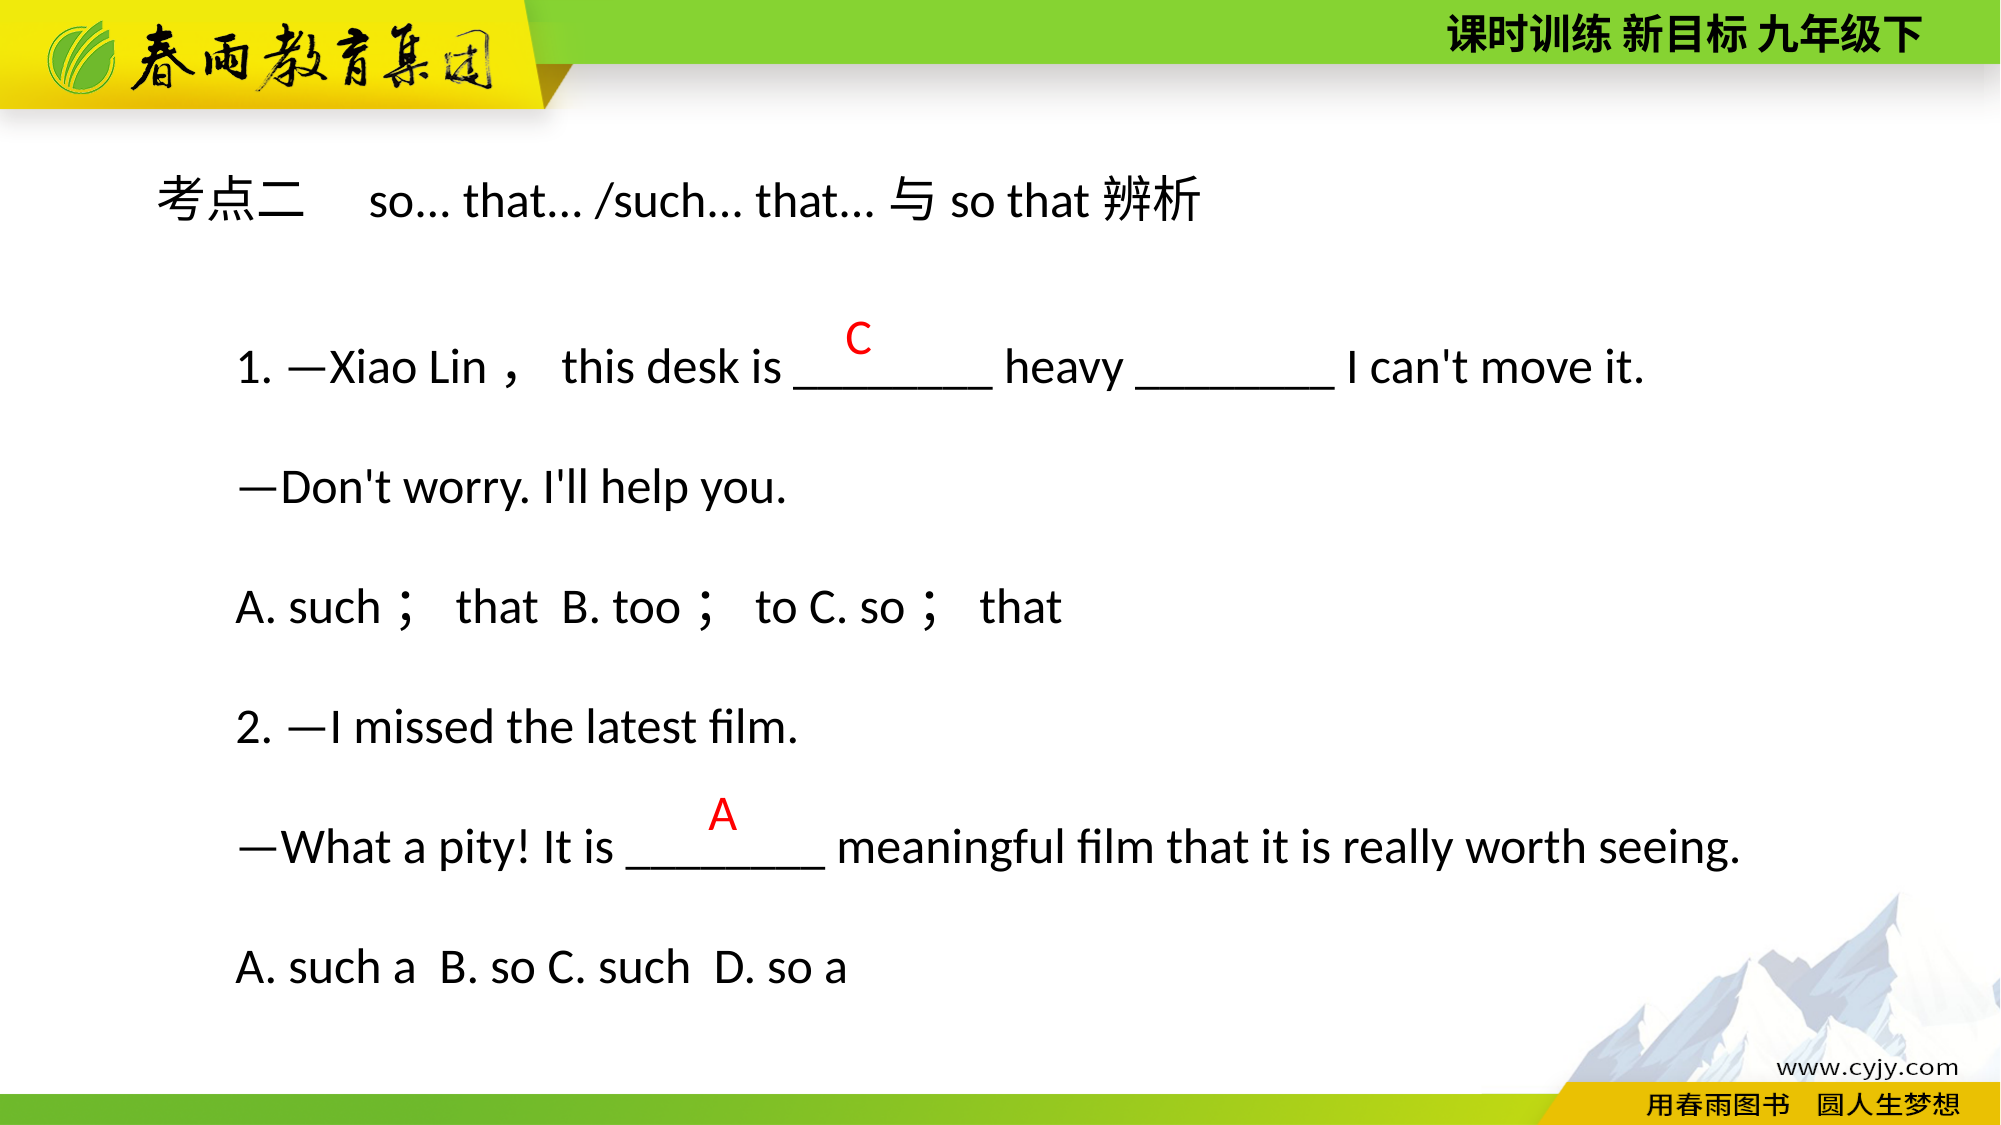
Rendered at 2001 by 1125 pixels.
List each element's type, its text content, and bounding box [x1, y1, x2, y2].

text_box C [830, 296, 888, 372]
text_box 1. —Xiao Lin，this desk is ________ heavy ________ I can't move it. —Don't worry. I'll help you. A. such；that B. too；to C. so；that 2. —I missed the latest film. —What a pity! It is ________ meaningful film that it is really worth seeing. A. such a B. so C. such D. so a [220, 266, 1769, 1002]
text_box A [693, 773, 753, 849]
picture [0, 0, 2001, 1125]
text_box 考点二 so... that... /such... that...与so that辨析 [141, 100, 1305, 235]
